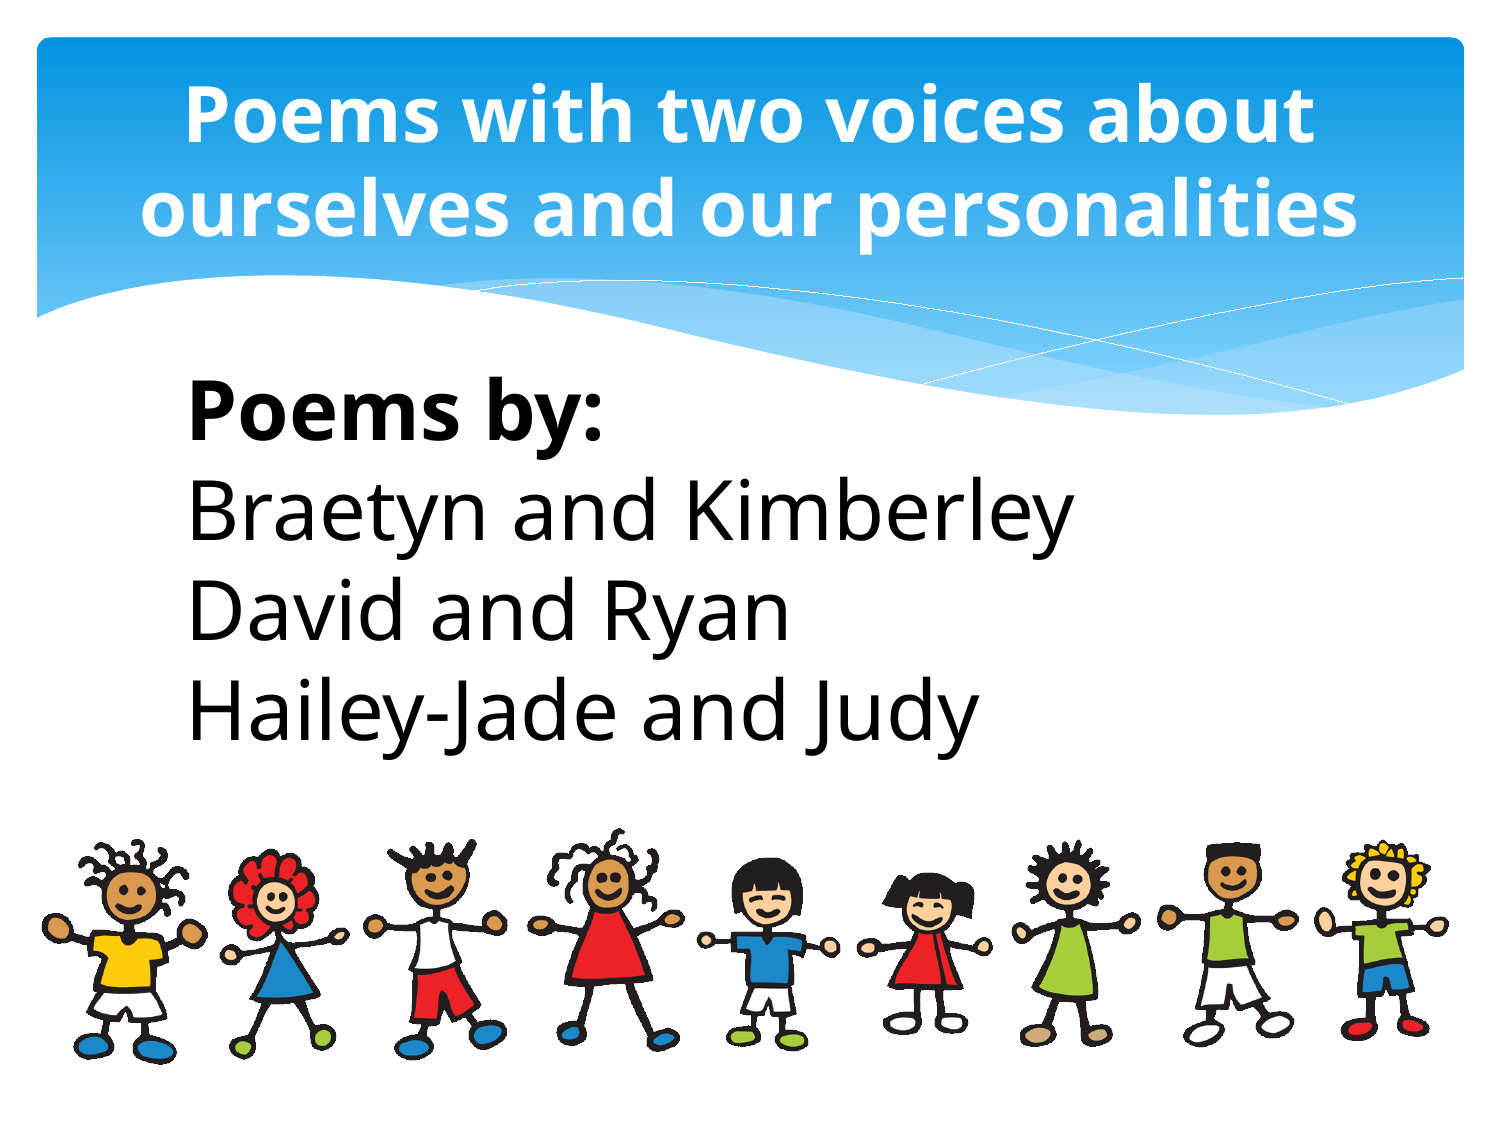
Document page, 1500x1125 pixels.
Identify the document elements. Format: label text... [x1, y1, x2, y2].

text_box Poems by: Braetyn and Kimberley David and Ryan Hailey-Jade and Judy [171, 349, 1294, 820]
picture [29, 822, 1467, 1069]
title Poems with two voices about ourselves and our personalities [75, 55, 1425, 261]
